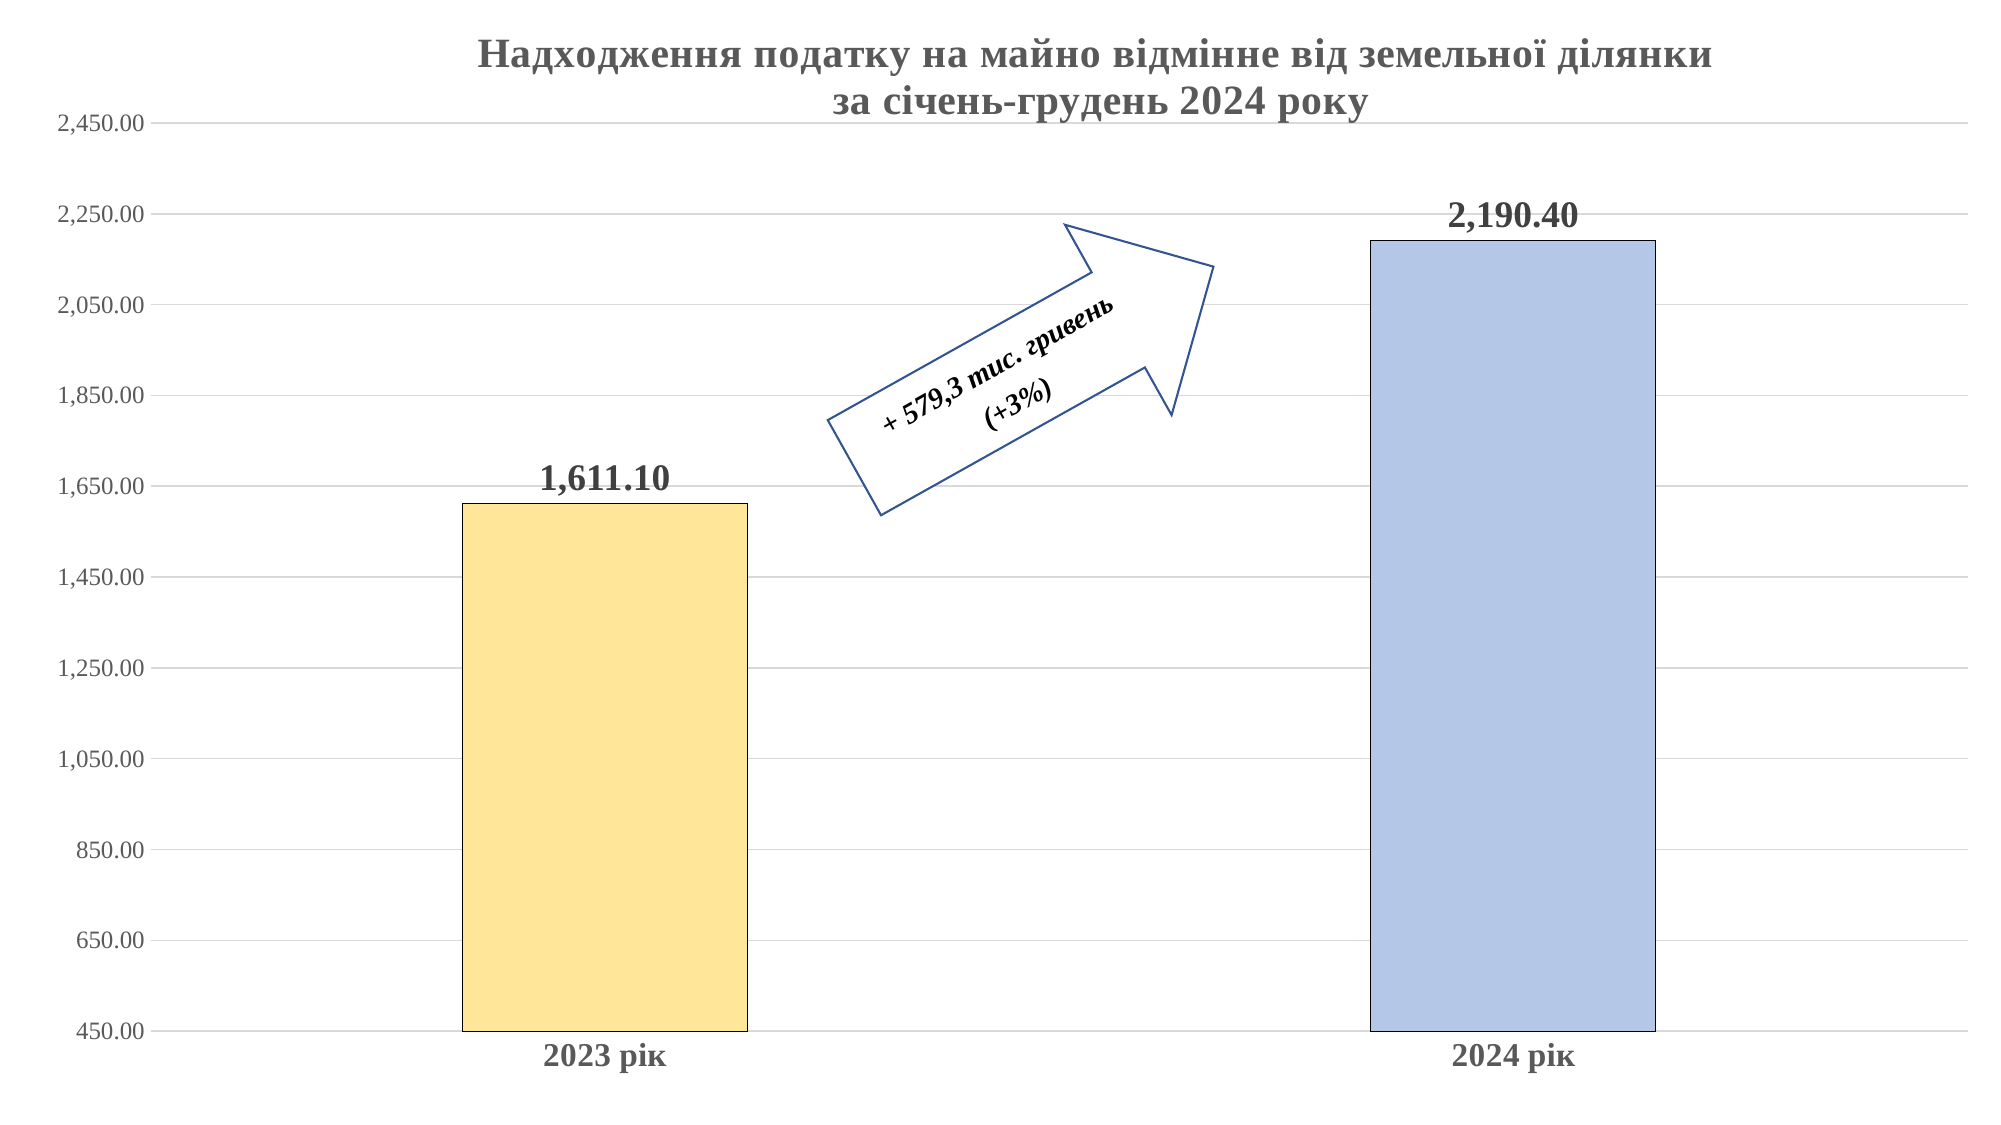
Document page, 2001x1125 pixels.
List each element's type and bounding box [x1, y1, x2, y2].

chart [13, 10, 1989, 1101]
